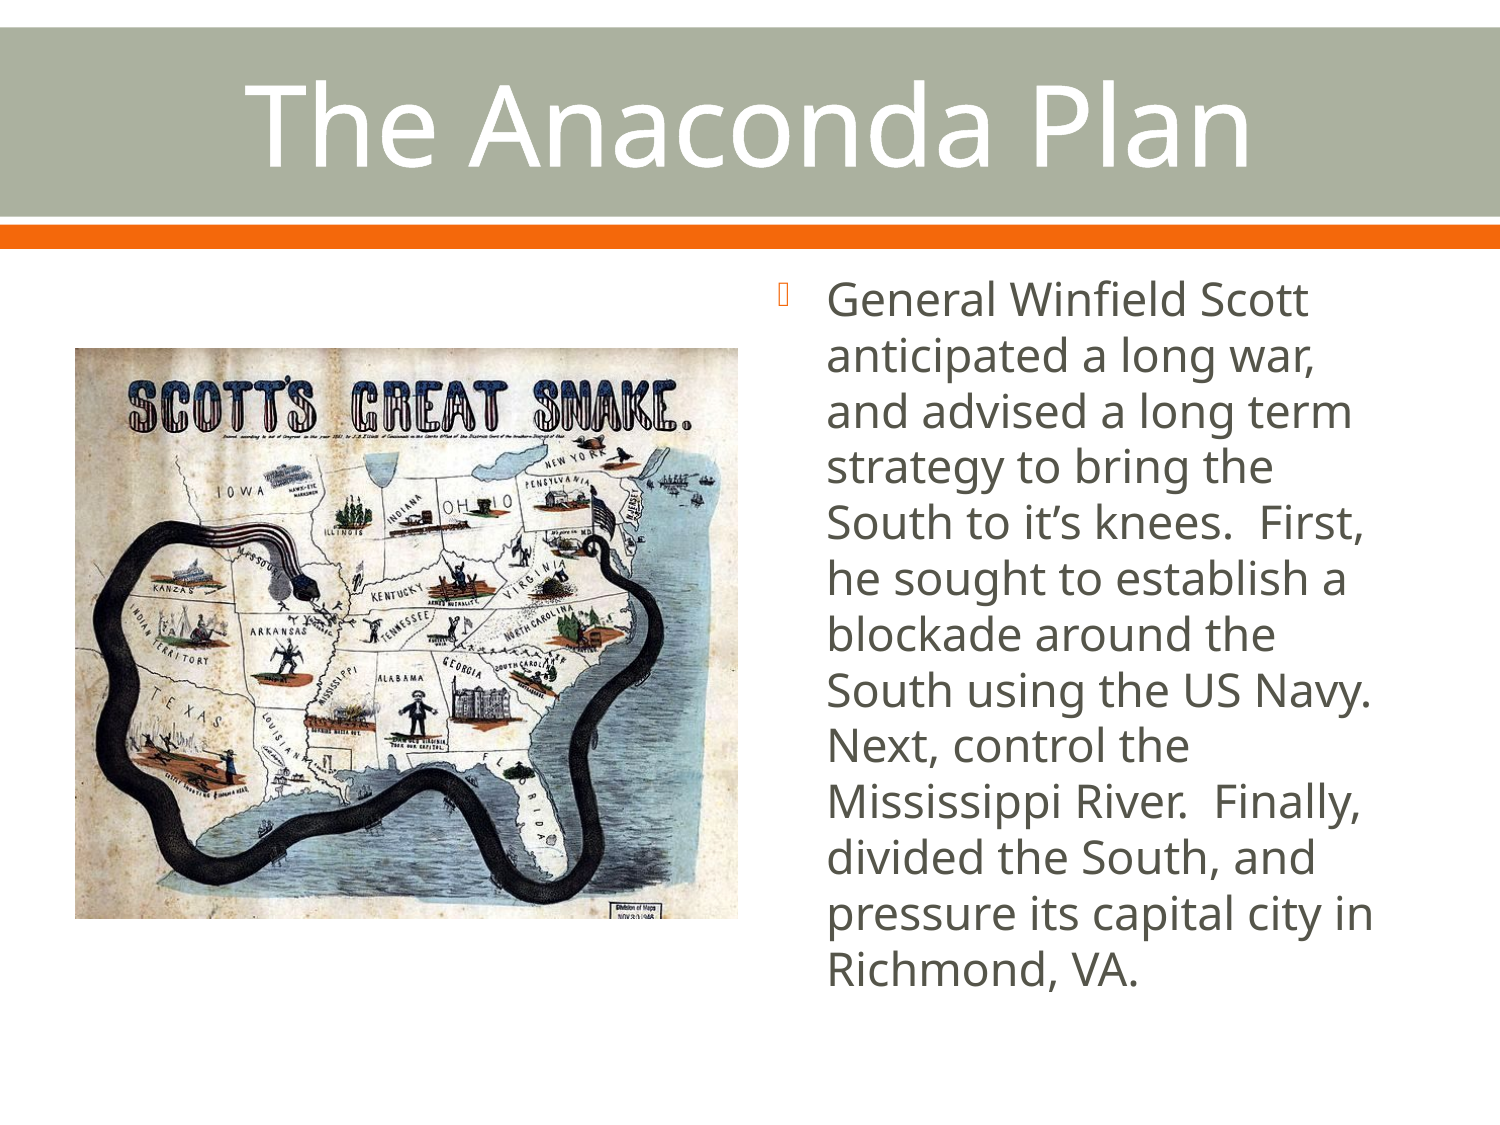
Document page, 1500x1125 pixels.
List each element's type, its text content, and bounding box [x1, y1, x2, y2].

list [74, 348, 738, 919]
list General Winfield Scott anticipated a long war, and advised a long term strategy to bring the South to it’s knees. First, he sought to establish a blockade around the South using the US Navy. Next, control the Mississippi River. Finally, divided the South, and pressure its capital city in Richmond, VA. [762, 262, 1425, 1005]
title The Anaconda Plan [75, 29, 1425, 213]
